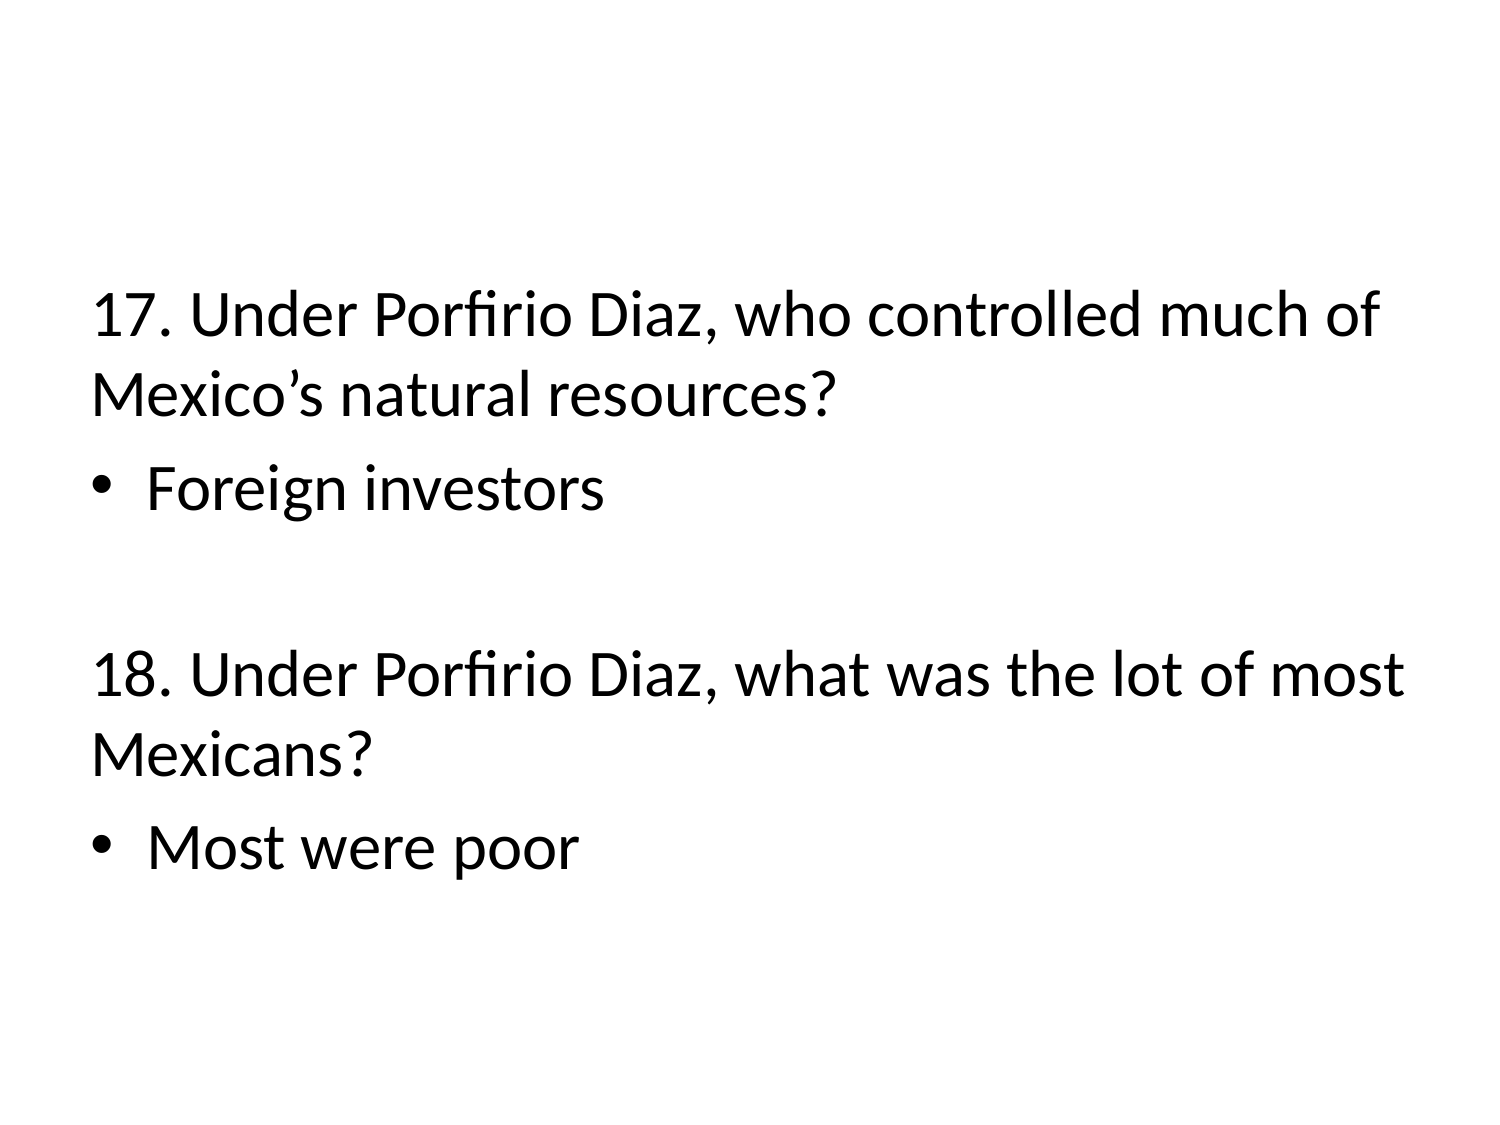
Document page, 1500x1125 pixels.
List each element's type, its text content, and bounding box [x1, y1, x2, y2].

list 17. Under Porfirio Diaz, who controlled much of Mexico’s natural resources? Foreign investors 18. Under Porfirio Diaz, what was the lot of most Mexicans? Most were poor [75, 262, 1425, 1005]
